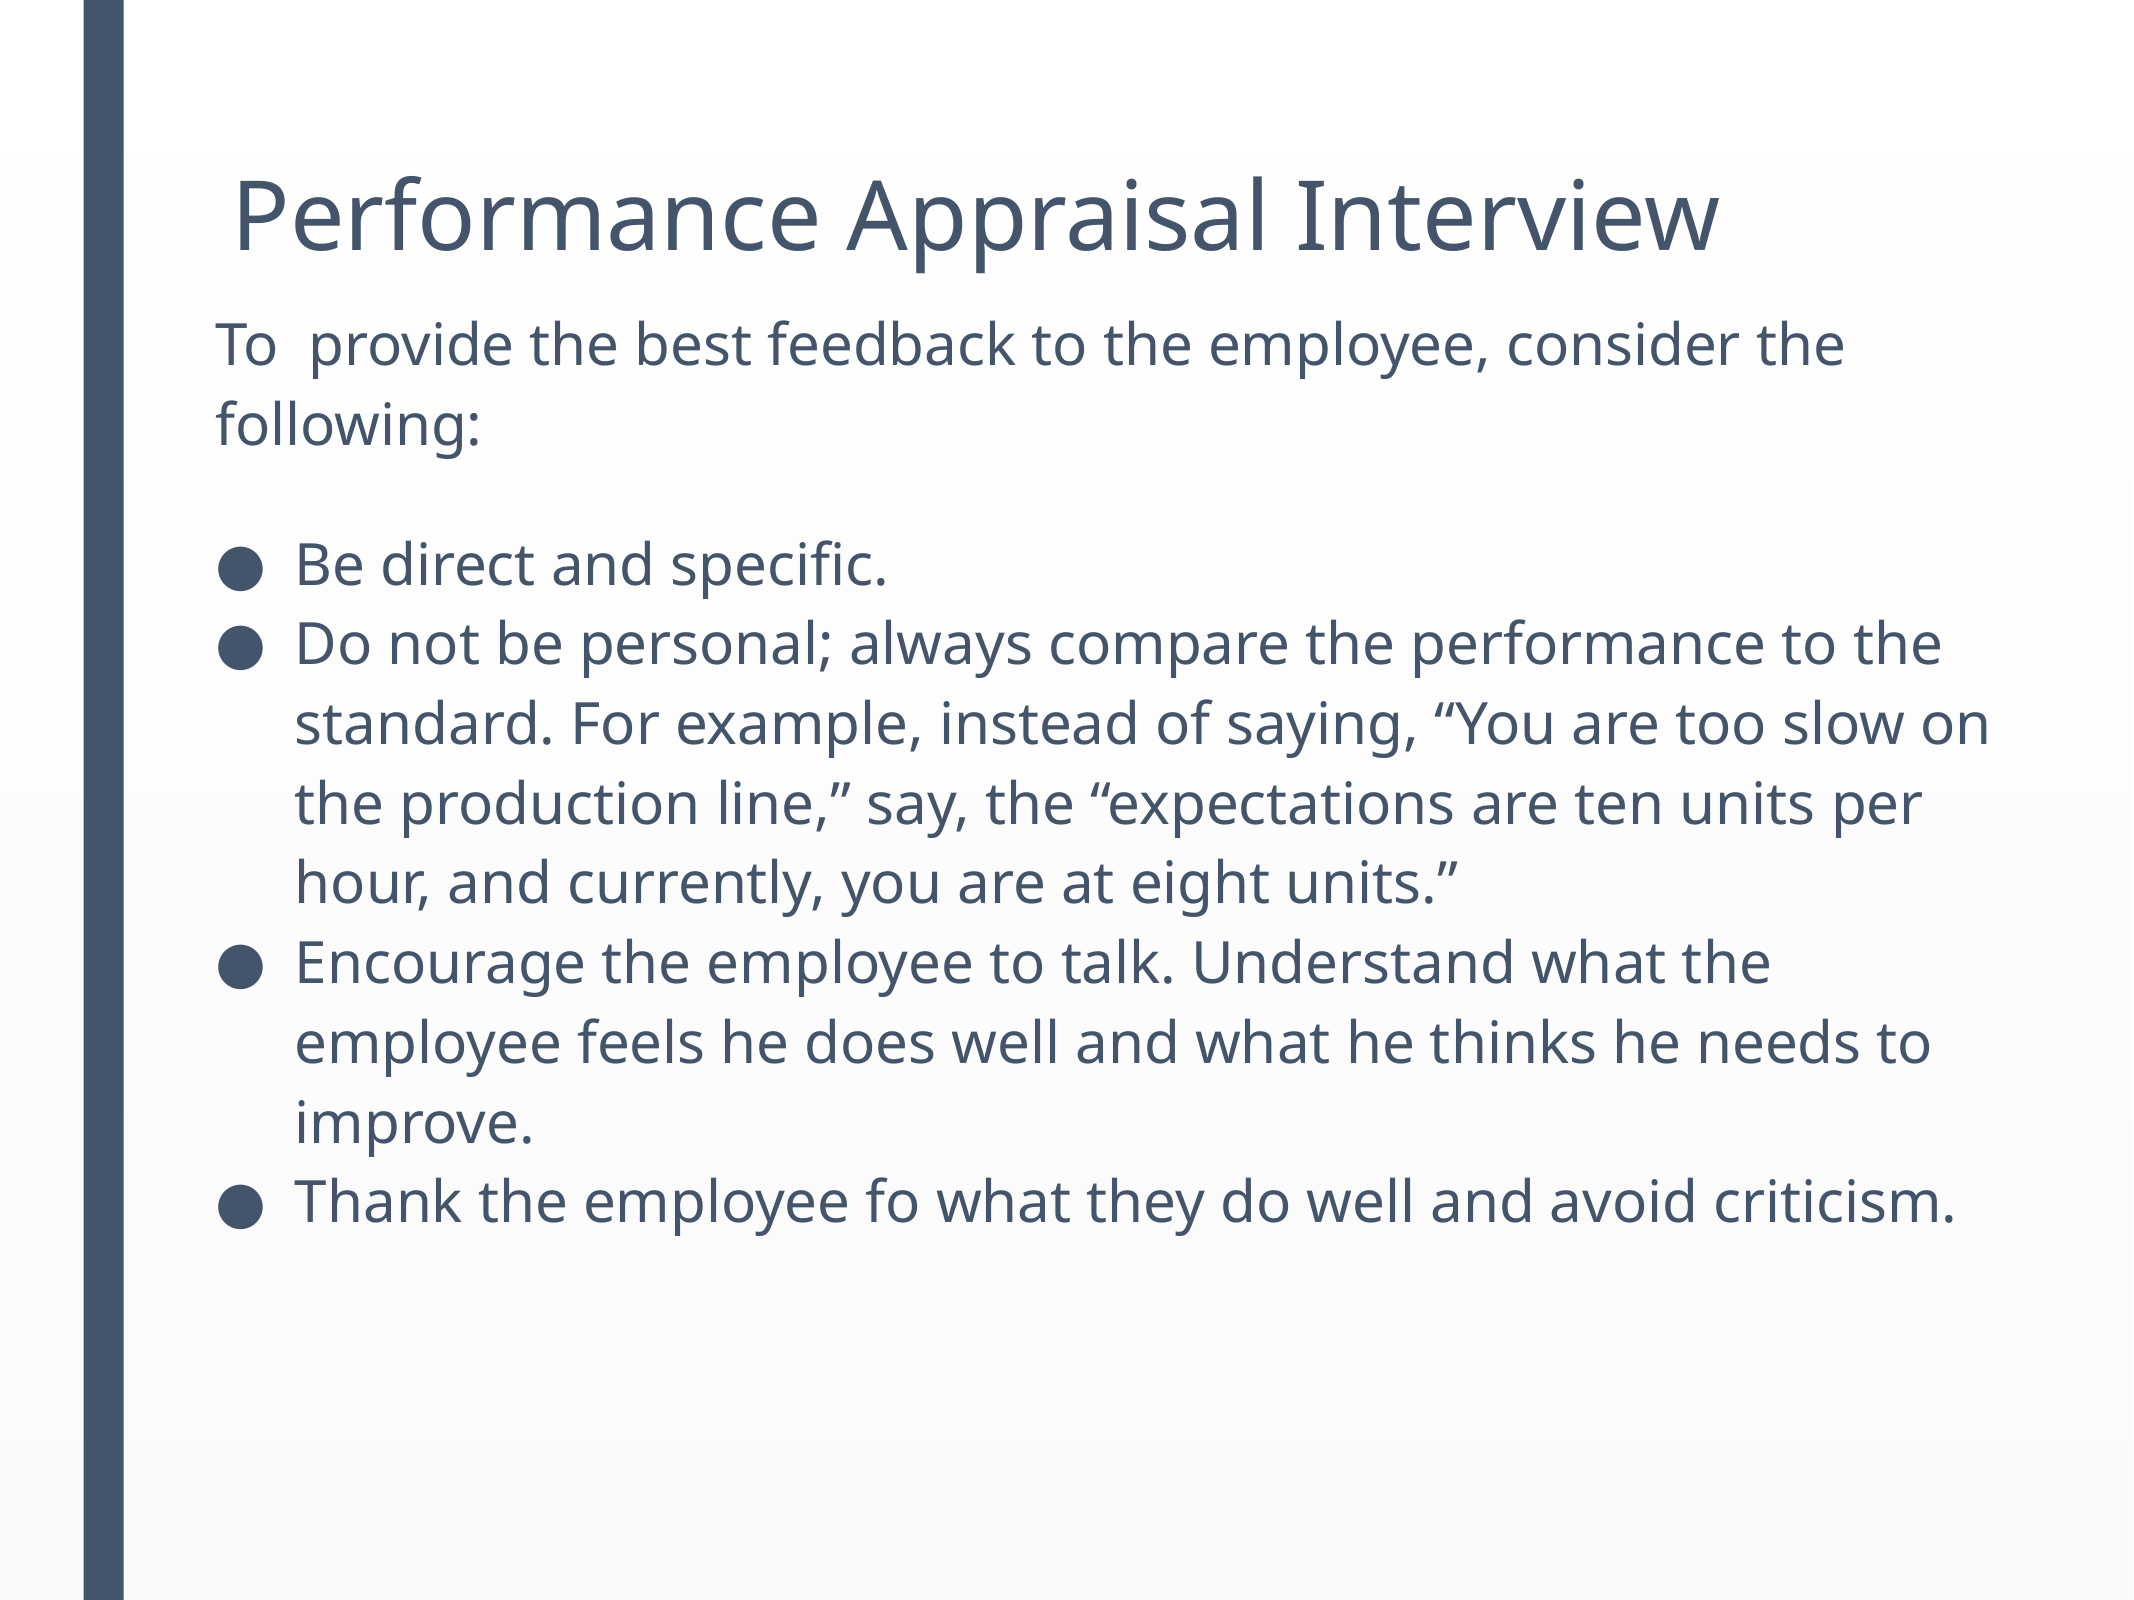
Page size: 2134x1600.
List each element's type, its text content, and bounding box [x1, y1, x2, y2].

title Performance Appraisal Interview [216, 138, 2061, 281]
list To provide the best feedback to the employee, consider the following: Be direct and specific. Do not be personal; always compare the performance to the standard. For example, instead of saying, “You are too slow on the production line,” say, the “expectations are ten units per hour, and currently, you are at eight units.” Encourage the employee to talk. Understand what the employee feels he does well and what he thinks he needs to improve. Thank the employee fo what they do well and avoid criticism. [173, 281, 2061, 1422]
